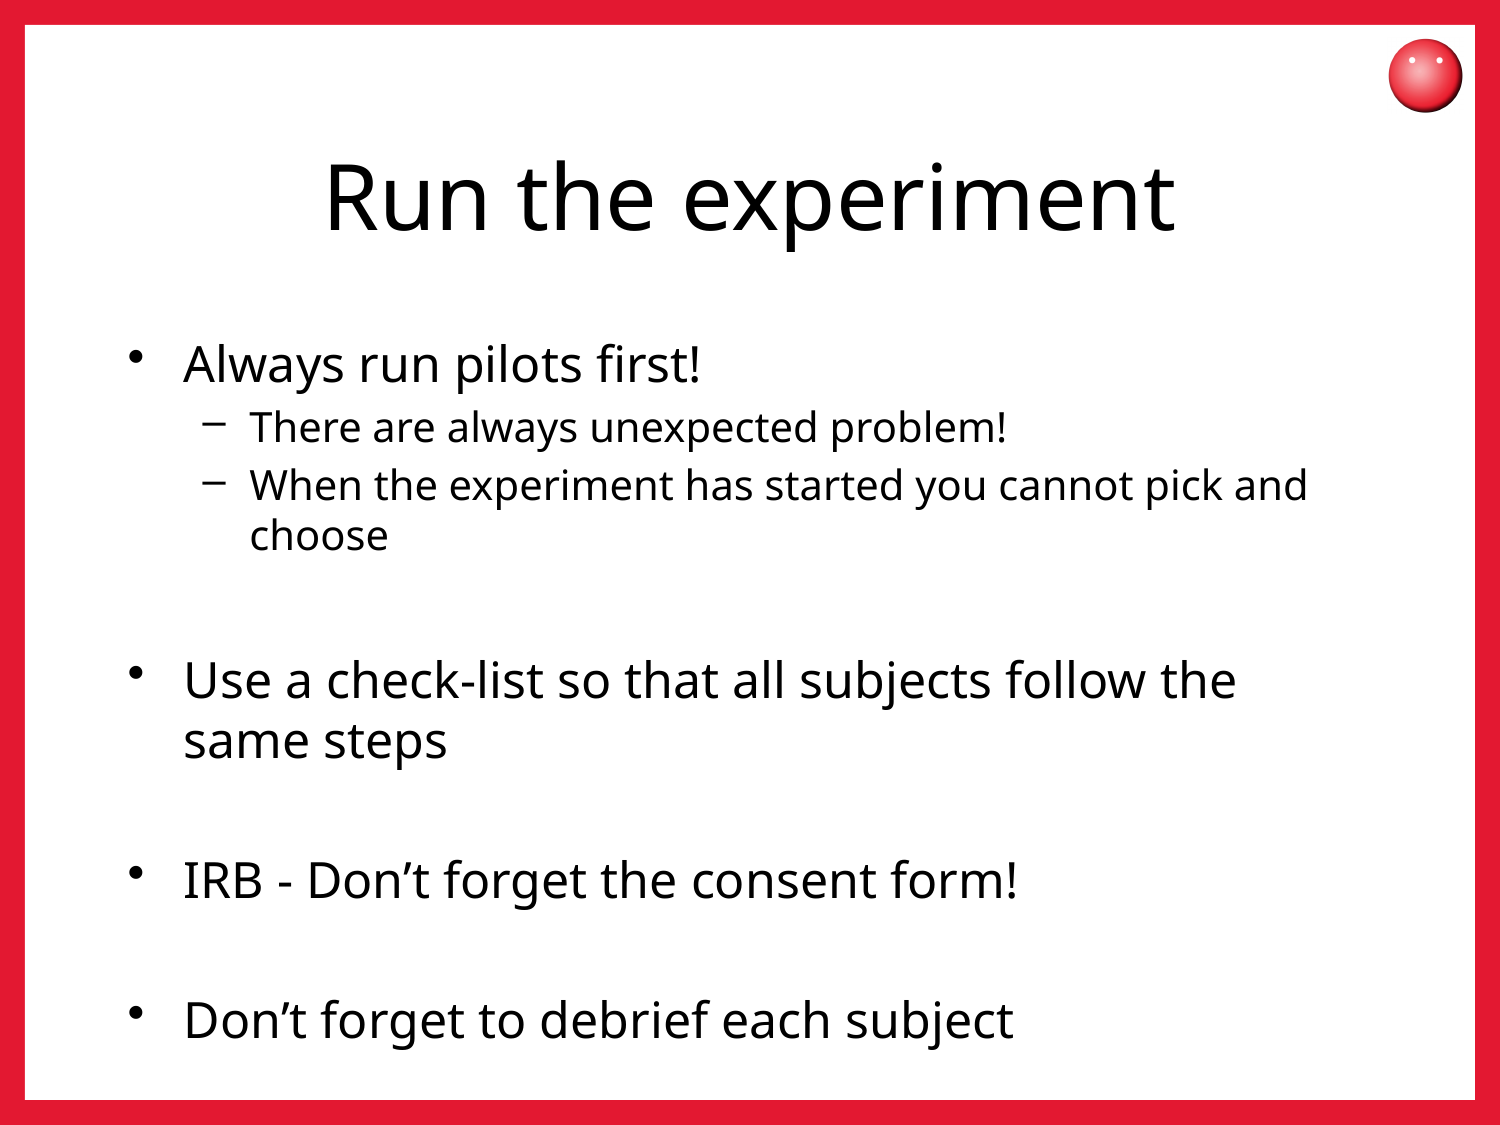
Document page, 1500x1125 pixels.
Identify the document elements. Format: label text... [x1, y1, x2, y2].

list Always run pilots first! There are always unexpected problem! When the experiment has started you cannot pick and choose Use a check-list so that all subjects follow the same steps IRB - Don’t forget the consent form! Don’t forget to debrief each subject [112, 324, 1388, 1001]
picture [1387, 37, 1464, 114]
title Run the experiment [112, 99, 1388, 288]
